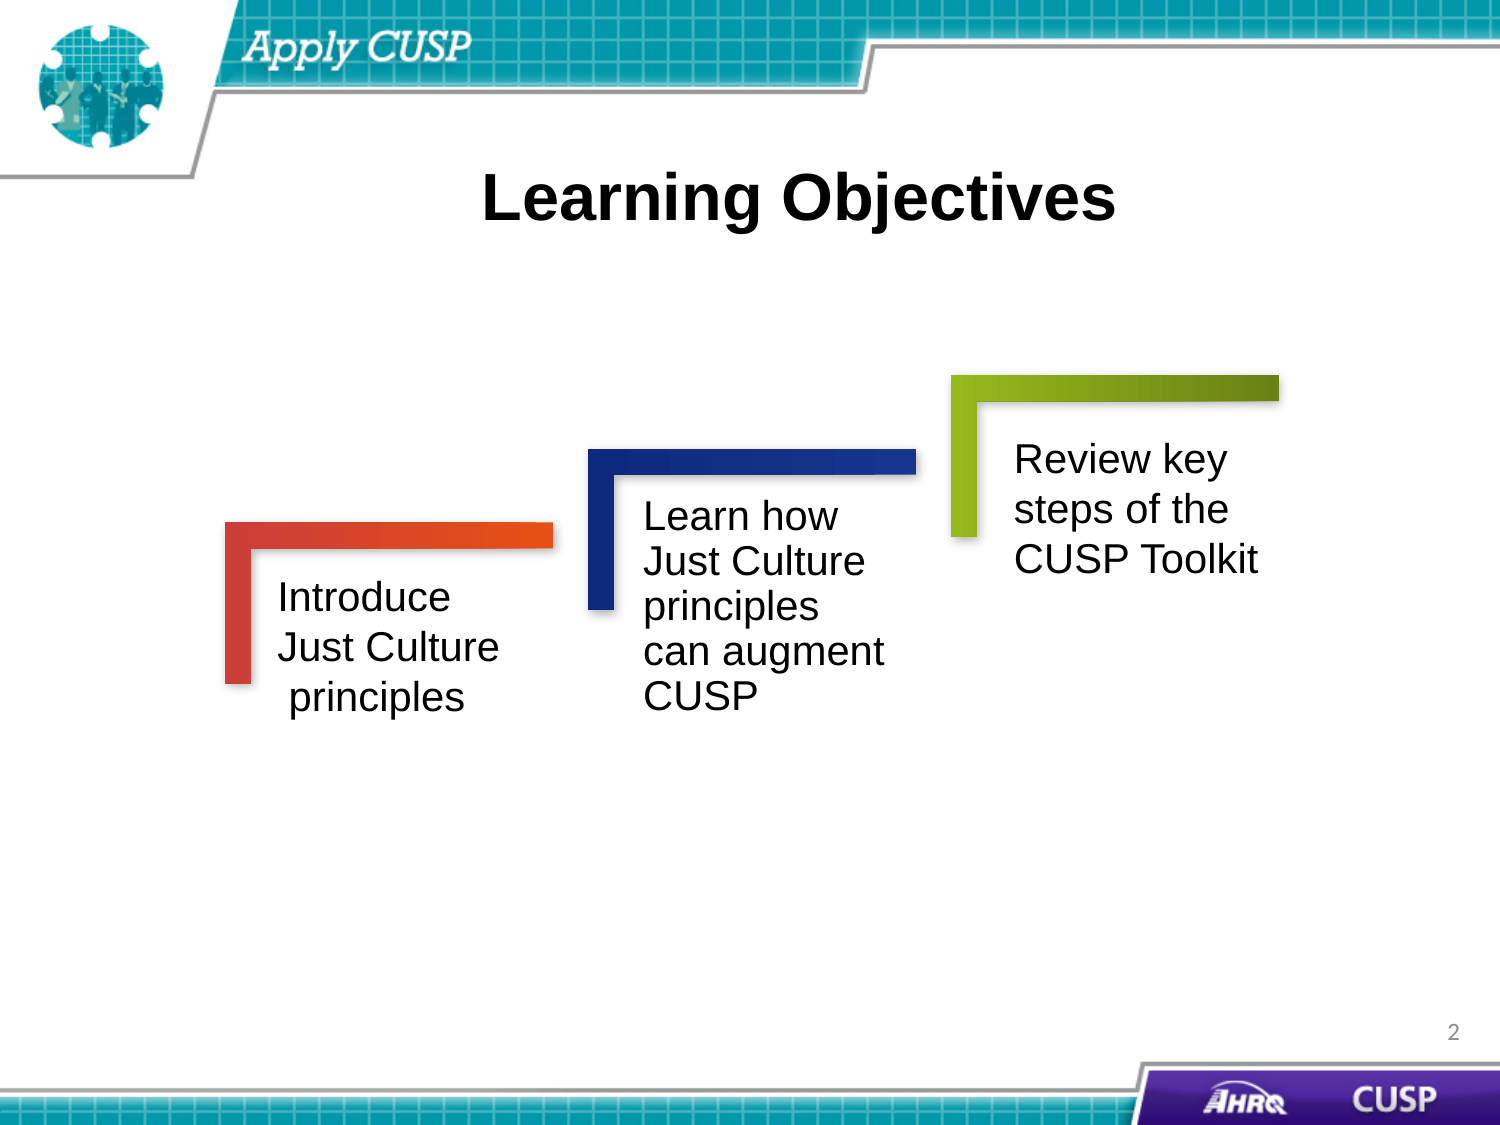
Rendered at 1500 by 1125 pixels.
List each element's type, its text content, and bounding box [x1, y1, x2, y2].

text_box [224, 374, 1331, 777]
title Learning Objectives [124, 99, 1476, 288]
slide_number 2 [1125, 999, 1475, 1060]
picture [0, 0, 1500, 1125]
